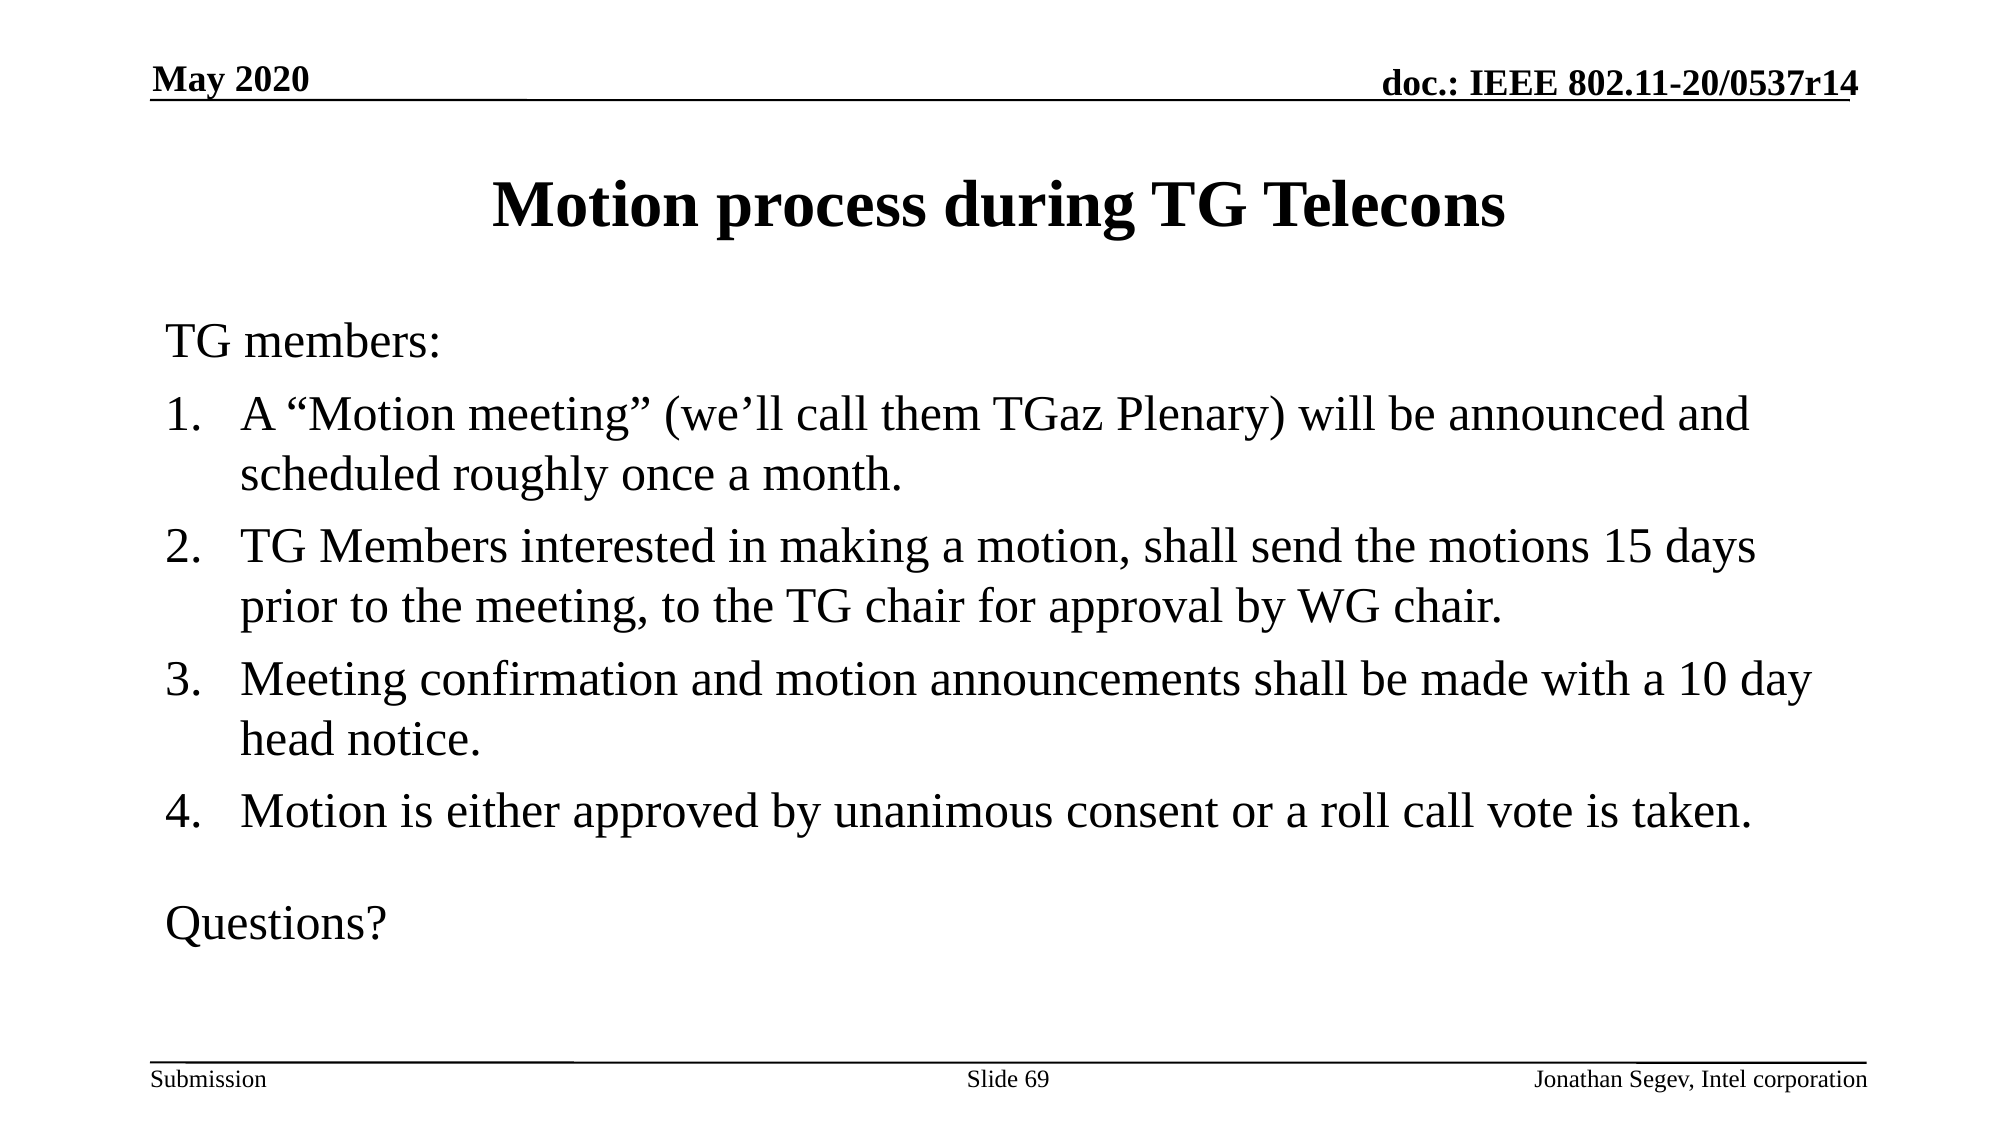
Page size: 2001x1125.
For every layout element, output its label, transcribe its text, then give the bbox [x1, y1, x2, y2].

slide_number Slide 69 [950, 1061, 1067, 1123]
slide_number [152, 54, 563, 100]
footer Jonathan Segev, Intel corporation [1171, 1061, 1869, 1093]
list TG members: A “Motion meeting” (we’ll call them TGaz Plenary) will be announced and scheduled roughly once a month. TG Members interested in making a motion, shall send the motions 15 days prior to the meeting, to the TG chair for approval by WG chair. Meeting confirmation and motion announcements shall be made with a 10 day head notice. Motion is either approved by unanimous consent or a roll call vote is taken. Questions? [149, 299, 1850, 1000]
title Motion process during TG Telecons [149, 112, 1850, 288]
